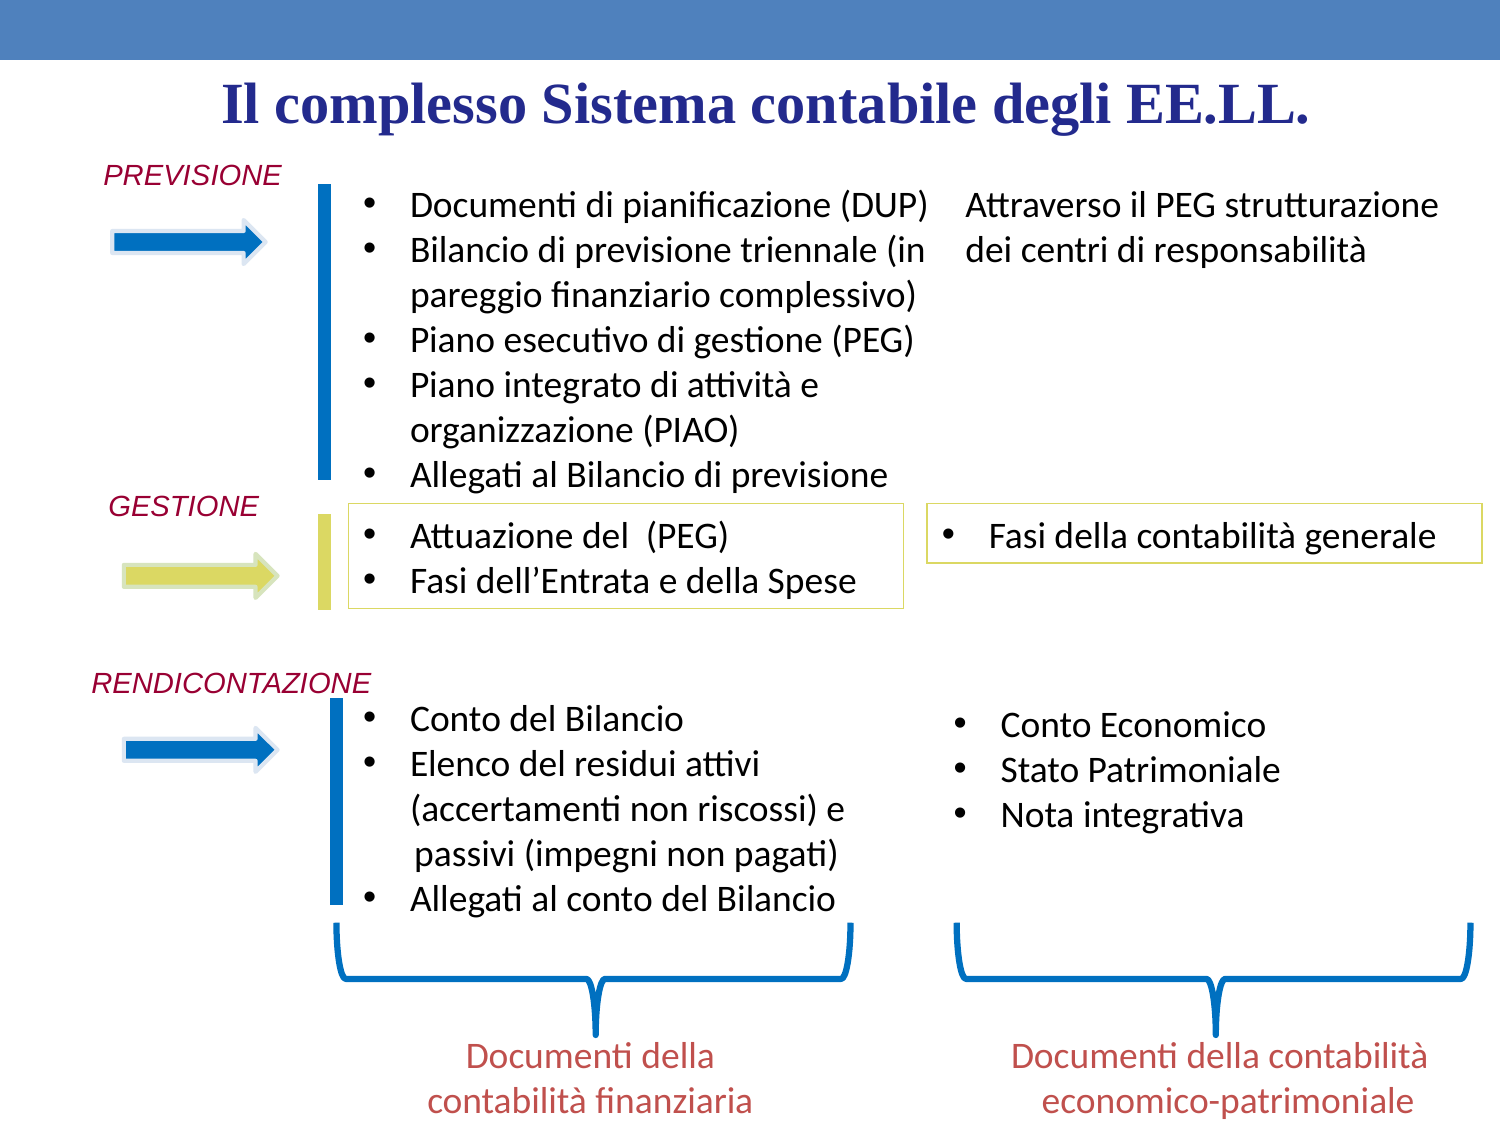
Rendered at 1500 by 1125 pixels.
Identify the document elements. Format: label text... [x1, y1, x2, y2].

text_box [123, 727, 278, 772]
text_box [112, 220, 266, 265]
text_box [123, 553, 278, 598]
text_box PREVISIONE [88, 148, 361, 199]
text_box Fasi della contabilità generale [927, 503, 1483, 564]
text_box [956, 922, 1471, 1023]
text_box Documenti della contabilità economico-patrimoniale [986, 1023, 1471, 1125]
text_box Attuazione del (PEG) Fasi dell’Entrata e della Spese [348, 503, 904, 609]
text_box Documenti della contabilità finanziaria [360, 1023, 821, 1125]
text_box Documenti di pianificazione (DUP) Bilancio di previsione triennale (in pareggio finanziario complessivo) Piano esecutivo di gestione (PEG) Piano integrato di attività e organizzazione (PIAO) Allegati al Bilancio di previsione [348, 172, 975, 503]
text_box Il complesso Sistema contabile degli EE.LL. [206, 57, 1326, 143]
text_box [336, 922, 851, 1023]
text_box GESTIONE [93, 479, 278, 530]
text_box Conto del Bilancio Elenco del residui attivi (accertamenti non riscossi) e passivi (impegni non pagati) Allegati al conto del Bilancio [348, 686, 975, 927]
text_box RENDICONTAZIONE [76, 656, 408, 707]
text_box Conto Economico Stato Patrimoniale Nota integrativa [938, 692, 1495, 843]
text_box Attraverso il PEG strutturazione dei centri di responsabilità [950, 172, 1500, 278]
